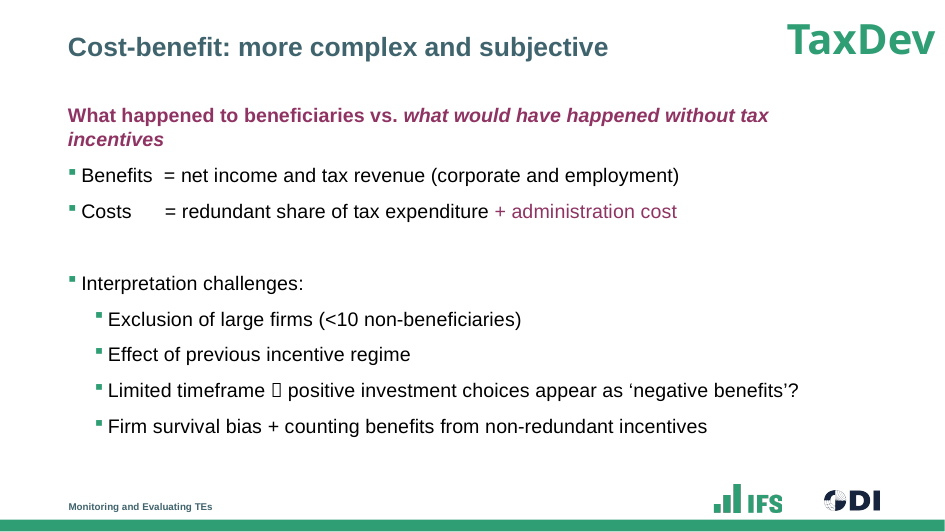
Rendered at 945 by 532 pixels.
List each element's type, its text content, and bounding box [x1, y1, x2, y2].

title Cost-benefit: more complex and subjective [52, 26, 760, 71]
list What happened to beneficiaries vs. what would have happened without tax incentives Benefits = net income and tax revenue (corporate and employment) Costs = redundant share of tax expenditure + administration cost Interpretation challenges: Exclusion of large firms (<10 non-beneficiaries) Effect of previous incentive regime Limited timeframe  positive investment choices appear as ‘negative benefits’? Firm survival bias + counting benefits from non-redundant incentives [52, 95, 880, 479]
picture [824, 490, 880, 511]
footer Monitoring and Evaluating TEs [53, 492, 373, 521]
